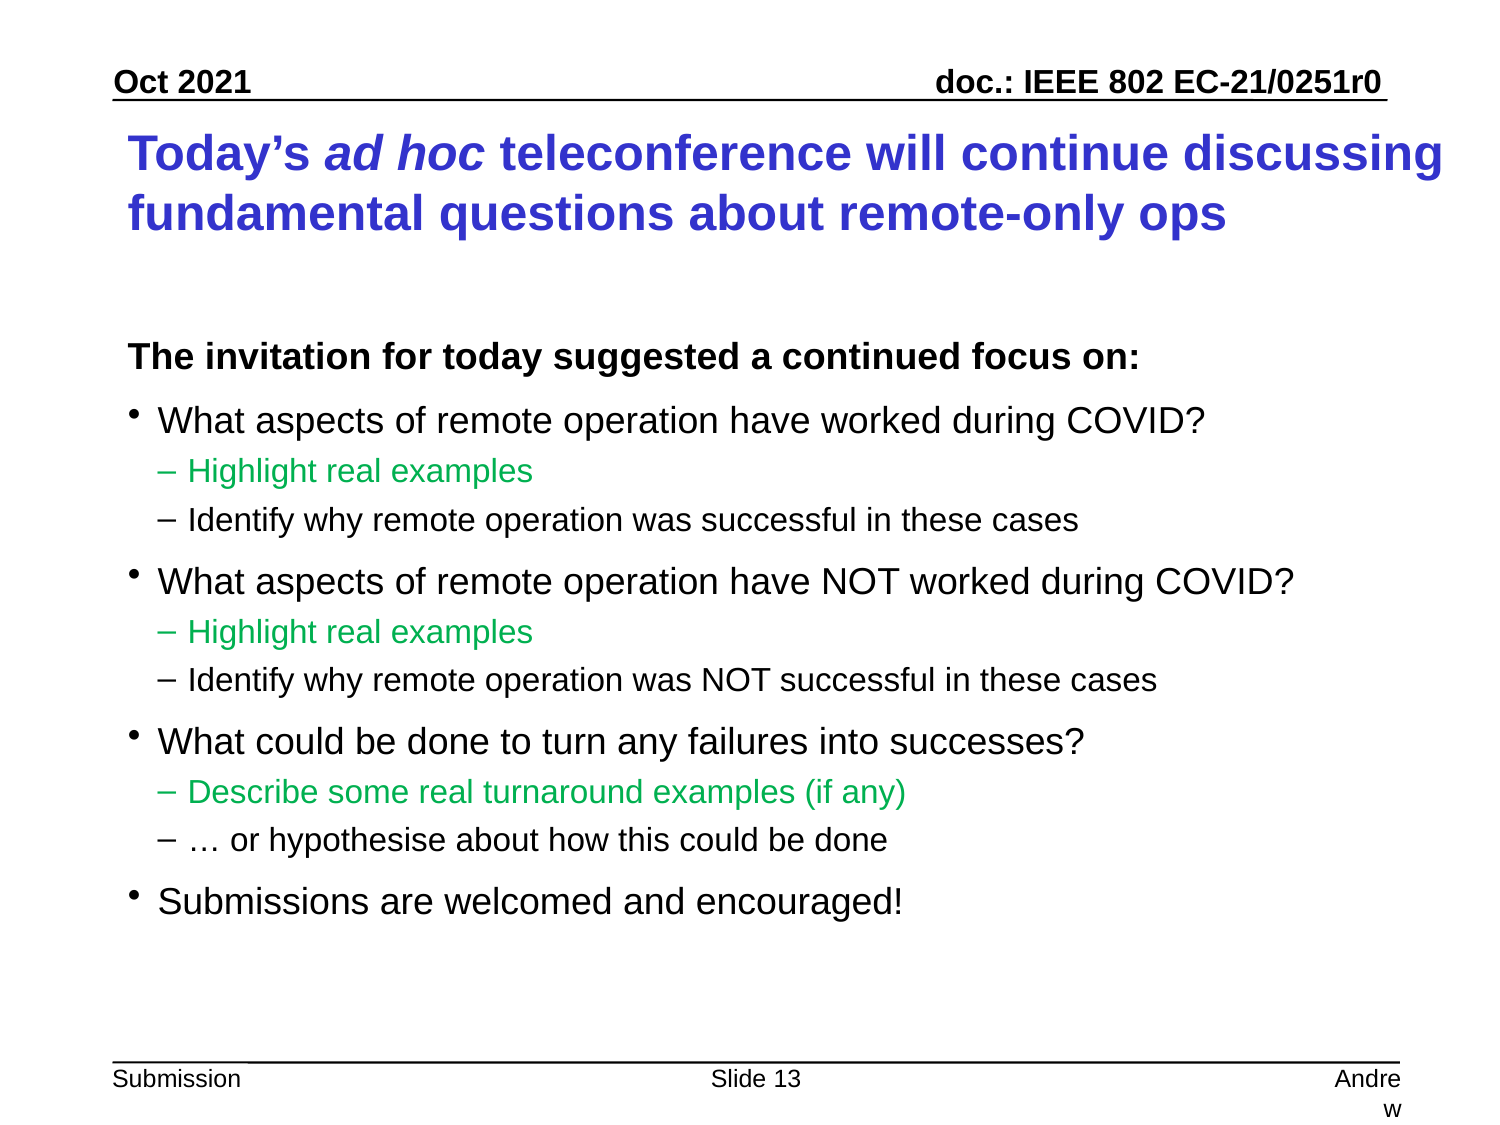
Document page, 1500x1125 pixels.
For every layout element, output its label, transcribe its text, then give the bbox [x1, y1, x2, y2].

slide_number Slide 13 [709, 1061, 803, 1093]
footer Andrew Myles, Cisco [1320, 1061, 1402, 1093]
list The invitation for today suggested a continued focus on: What aspects of remote operation have worked during COVID? Highlight real examples Identify why remote operation was successful in these cases What aspects of remote operation have NOT worked during COVID? Highlight real examples Identify why remote operation was NOT successful in these cases What could be done to turn any failures into successes? Describe some real turnaround examples (if any) … or hypothesise about how this could be done Submissions are welcomed and encouraged! [112, 324, 1388, 1000]
title Today’s ad hoc teleconference will continue discussing fundamental questions about remote-only ops [112, 112, 1475, 288]
